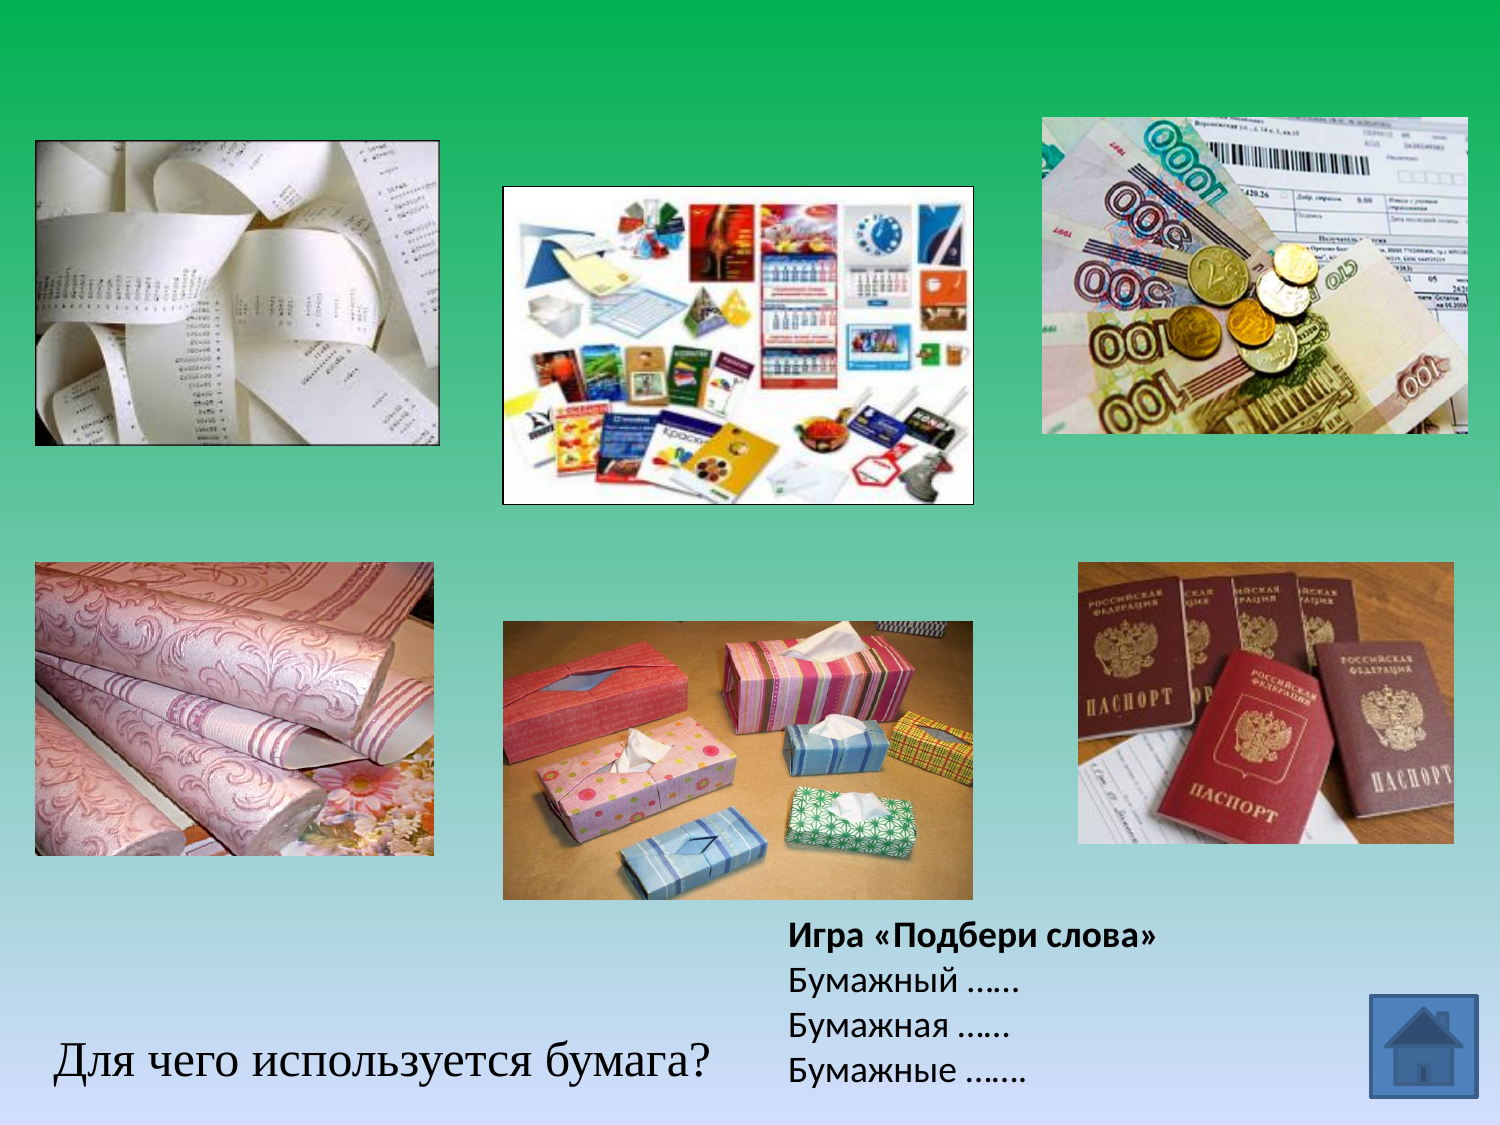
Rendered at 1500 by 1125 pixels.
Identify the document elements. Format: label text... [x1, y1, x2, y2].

text_box Игра «Подбери слова» Бумажный …… Бумажная …… Бумажные ……. [773, 902, 1313, 1098]
picture [1077, 562, 1454, 844]
picture [503, 620, 973, 900]
text_box [1369, 994, 1479, 1099]
picture [1042, 116, 1468, 434]
picture [34, 140, 441, 446]
text_box Для чего используется бумага? [38, 1019, 727, 1095]
picture [503, 187, 973, 505]
picture [34, 562, 434, 856]
